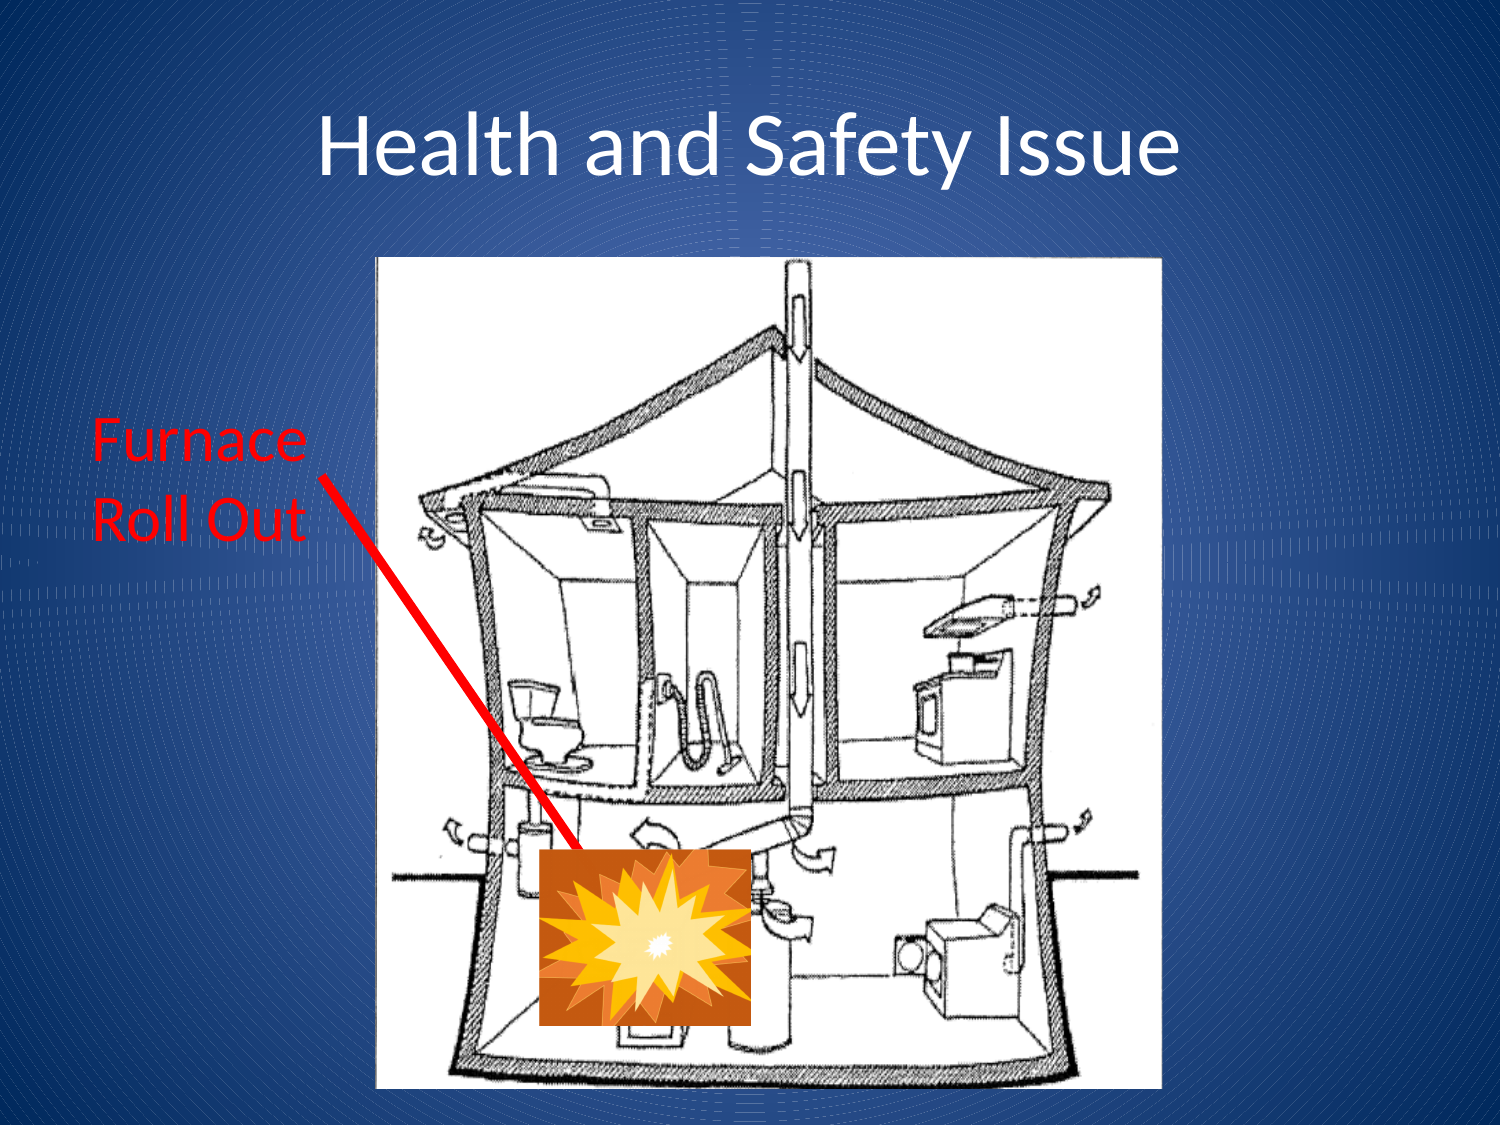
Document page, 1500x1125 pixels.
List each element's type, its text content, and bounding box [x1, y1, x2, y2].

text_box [321, 475, 613, 901]
title Health and Safety Issue [75, 45, 1425, 233]
text_box Furnace Roll Out [76, 387, 339, 563]
picture [374, 256, 1163, 1090]
